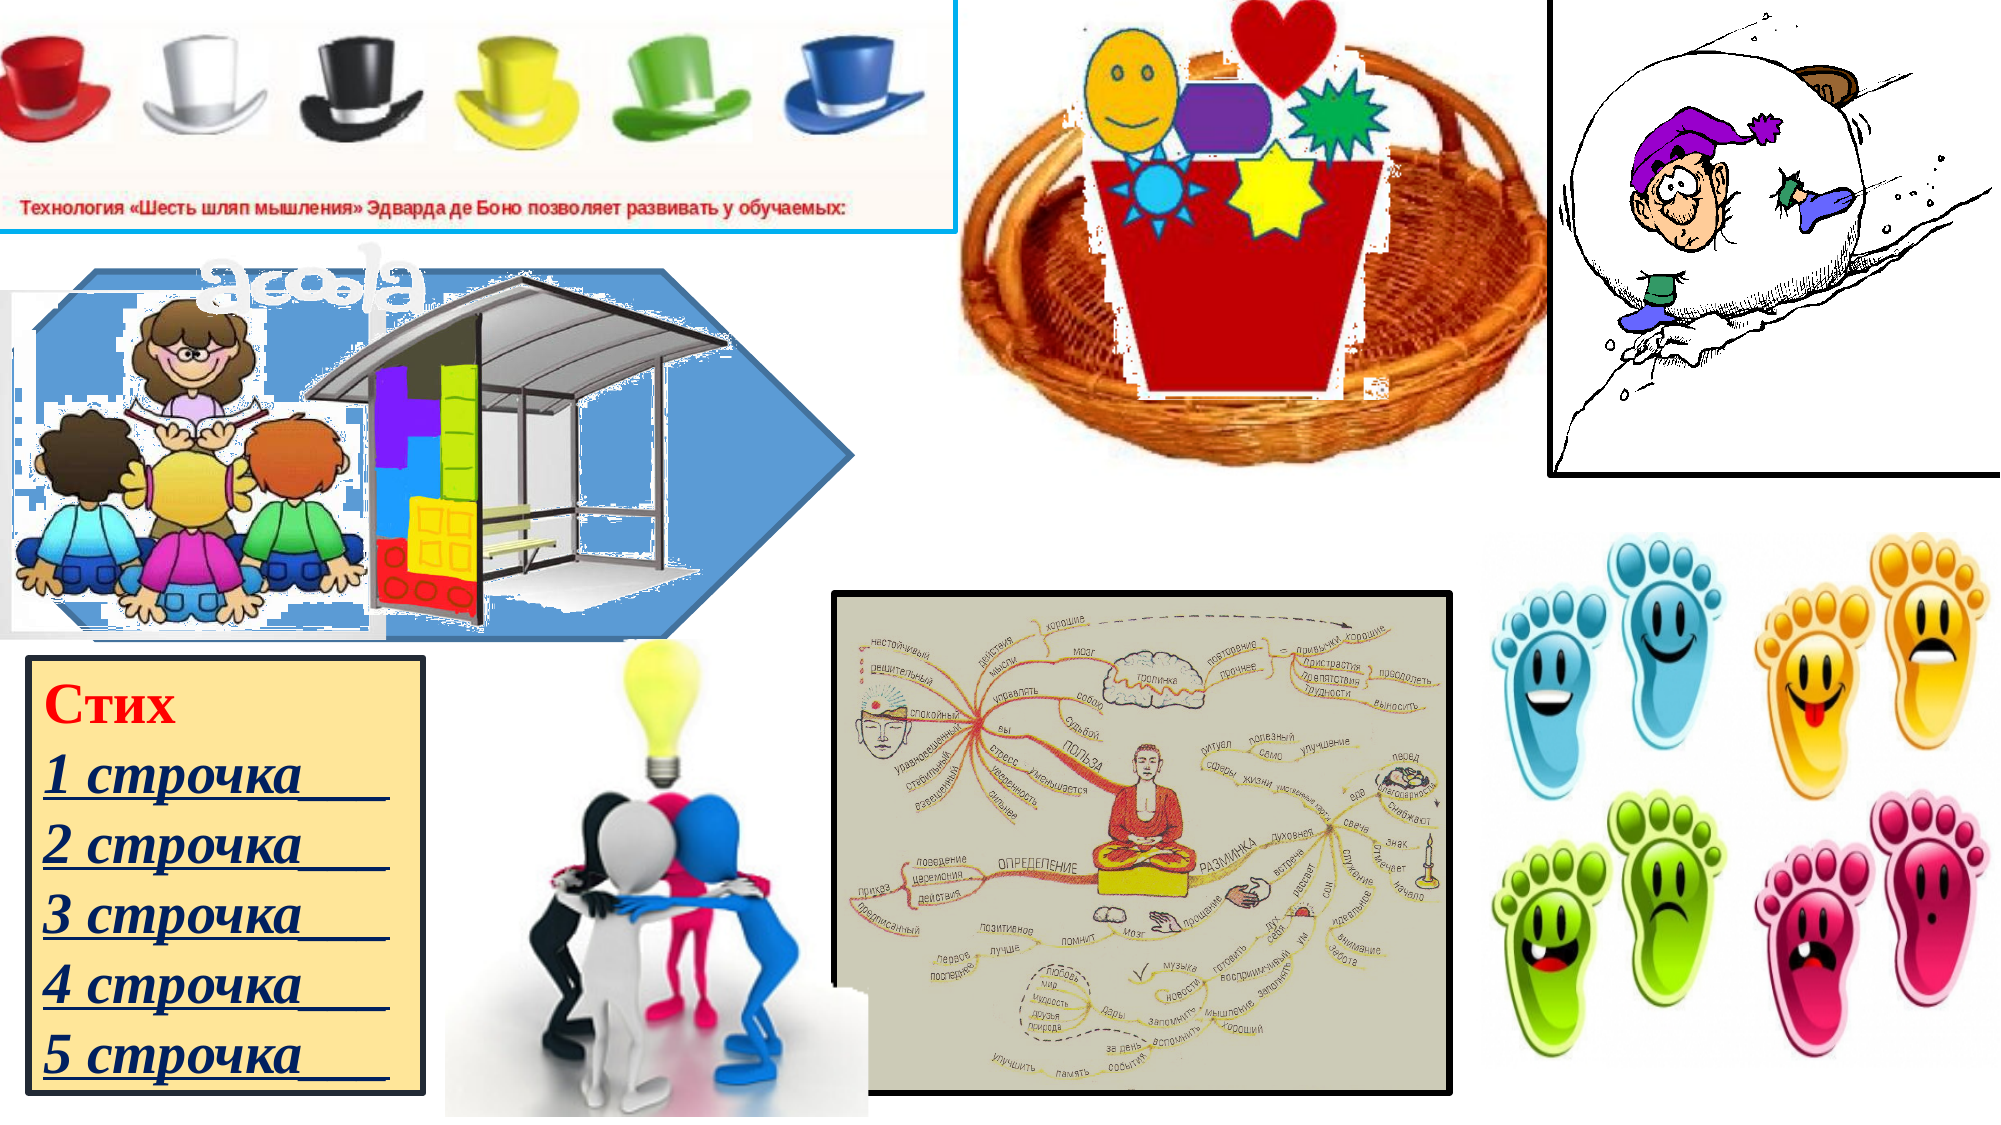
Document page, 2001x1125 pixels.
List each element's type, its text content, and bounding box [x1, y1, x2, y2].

text_box Стих 1 строчка___ 2 строчка___ 3 строчка___ 4 строчка___ 5 строчка___ [28, 658, 424, 1093]
picture [0, 0, 952, 228]
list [1468, 532, 2000, 1069]
picture [943, 0, 2000, 492]
picture [0, 235, 1447, 1117]
text_box [75, 270, 184, 290]
text_box [816, 420, 853, 491]
